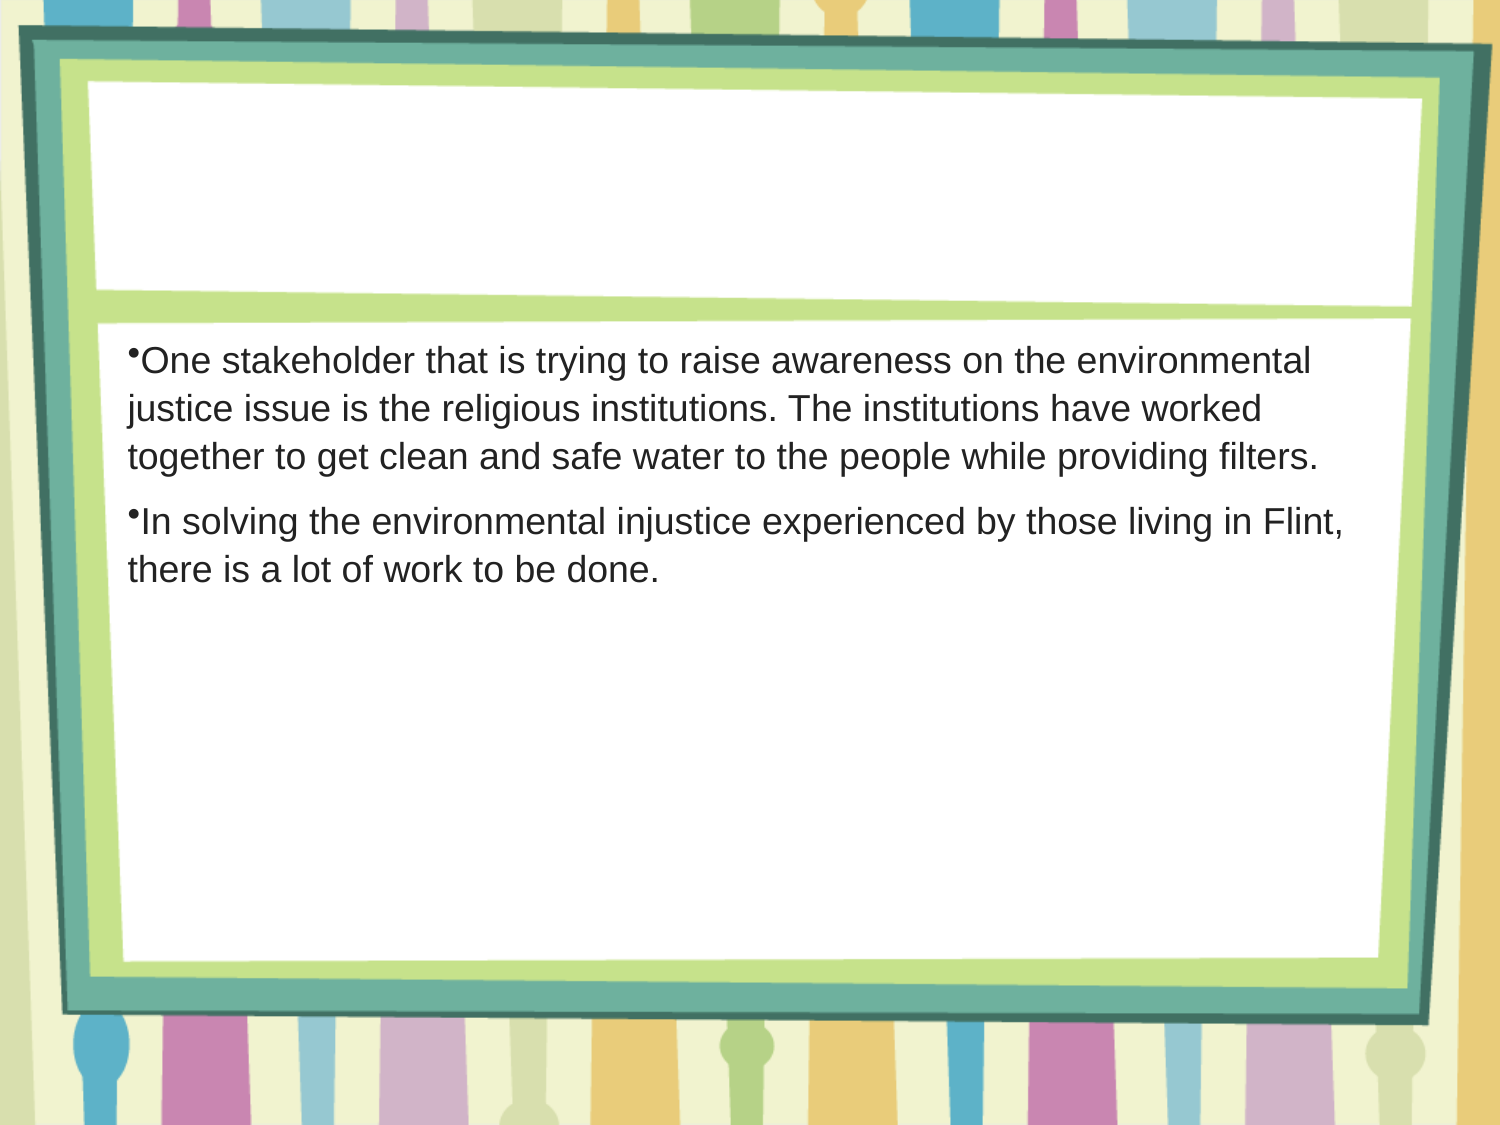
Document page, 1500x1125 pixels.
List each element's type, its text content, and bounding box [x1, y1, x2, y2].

list One stakeholder that is trying to raise awareness on the environmental justice issue is the religious institutions. The institutions have worked together to get clean and safe water to the people while providing filters. In solving the environmental injustice experienced by those living in Flint, there is a lot of work to be done. [112, 324, 1400, 1005]
picture [0, 0, 1500, 1125]
